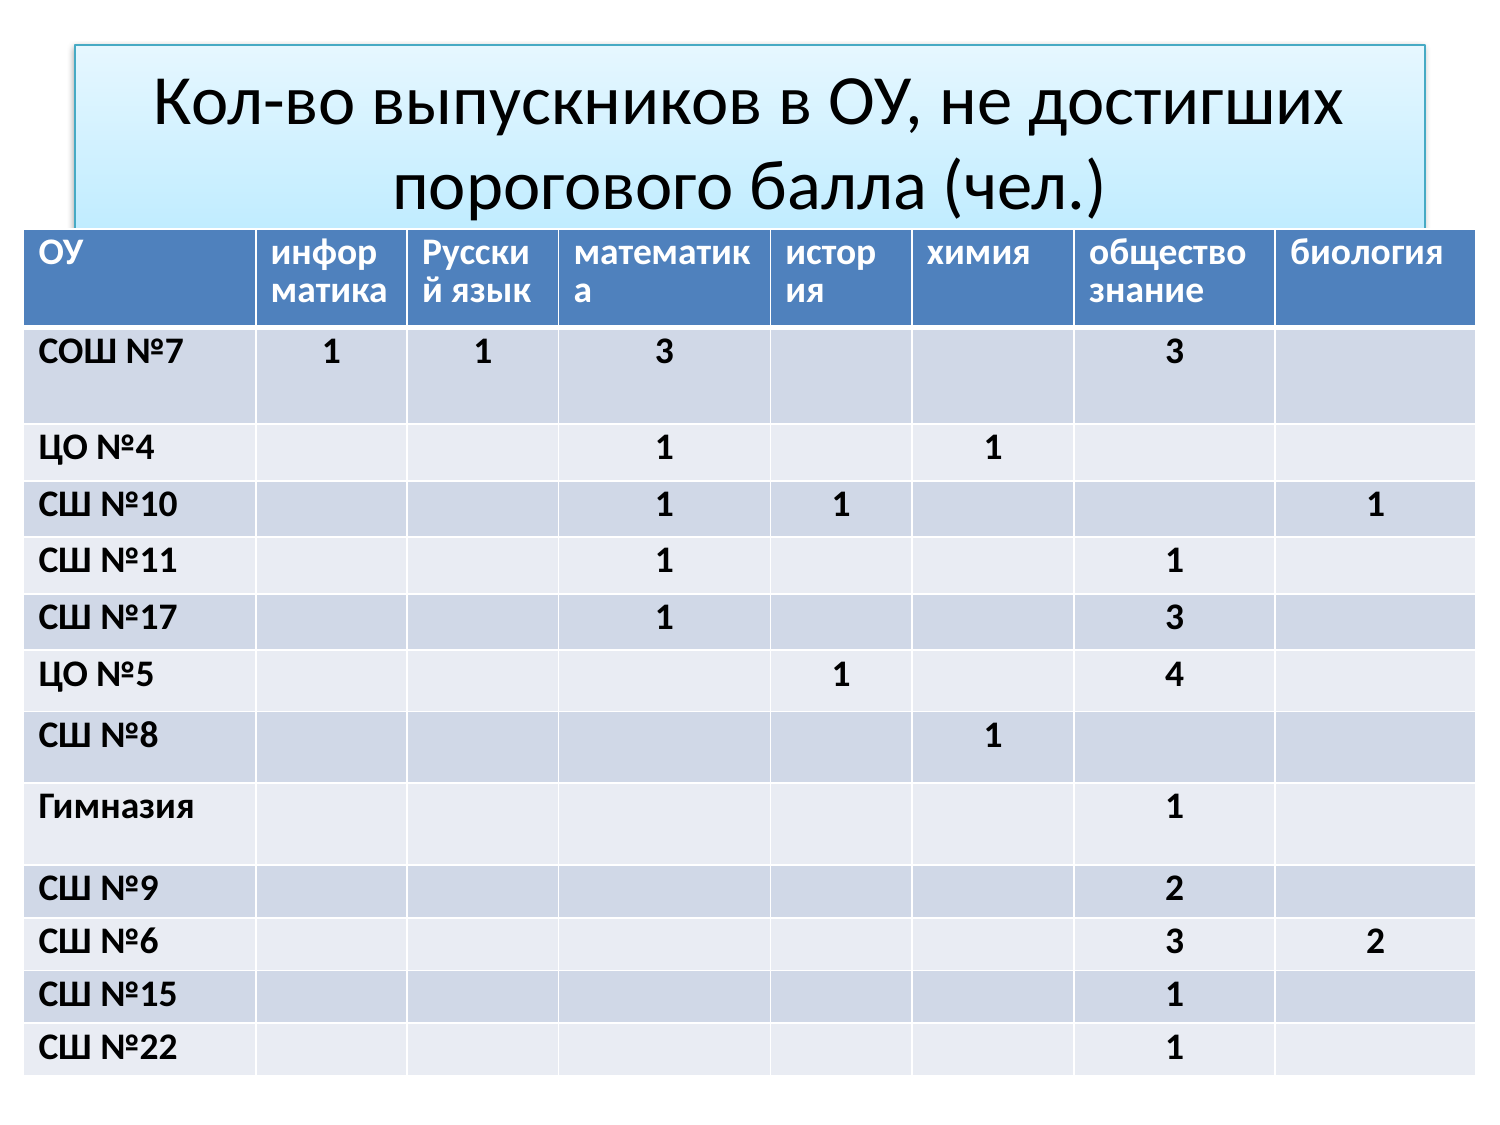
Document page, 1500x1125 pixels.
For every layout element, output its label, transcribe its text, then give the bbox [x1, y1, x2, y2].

table_cell 2 [1276, 919, 1475, 970]
table_cell [1276, 866, 1475, 917]
table_cell [559, 784, 770, 864]
table_cell 1 [1075, 971, 1274, 1022]
table_cell [1276, 538, 1475, 593]
title Кол-во выпускников в ОУ, не достигших порогового балла (чел.) [74, 44, 1426, 228]
table_header обществознание [1075, 230, 1274, 325]
table_cell [913, 919, 1073, 970]
table_cell [771, 919, 911, 970]
table_cell [1075, 712, 1274, 782]
table_header математика [559, 230, 770, 325]
table_cell [771, 971, 911, 1022]
table_cell [408, 425, 558, 480]
table_cell [559, 971, 770, 1022]
table_header ОУ [24, 230, 255, 325]
table_cell [913, 971, 1073, 1022]
table_cell СШ №6 [24, 919, 255, 970]
table_cell [1276, 330, 1475, 423]
table_cell 4 [1075, 651, 1274, 711]
table_cell [1276, 784, 1475, 864]
table_cell [1276, 971, 1475, 1022]
table_cell [771, 1024, 911, 1075]
table_cell 1 [559, 425, 770, 480]
table_cell 1 [559, 595, 770, 649]
table_cell [559, 651, 770, 711]
table_cell СШ №10 [24, 482, 255, 536]
table_cell [408, 919, 558, 970]
table_cell 1 [913, 425, 1073, 480]
table_cell [408, 971, 558, 1022]
table_cell [913, 538, 1073, 593]
table_cell [771, 425, 911, 480]
table_cell СОШ №7 [24, 330, 255, 423]
table_header биология [1276, 230, 1475, 325]
table_cell 3 [559, 330, 770, 423]
table_cell 1 [771, 651, 911, 711]
table_cell 1 [408, 330, 558, 423]
table_cell [257, 651, 406, 711]
table_header история [771, 230, 911, 325]
table_cell [1276, 1024, 1475, 1075]
table_cell [257, 425, 406, 480]
table_cell 3 [1075, 330, 1274, 423]
table_cell 1 [771, 482, 911, 536]
table_cell СШ №9 [24, 866, 255, 917]
table_cell Гимназия [24, 784, 255, 864]
table_cell 1 [1075, 784, 1274, 864]
table_cell [913, 866, 1073, 917]
table_cell 3 [1075, 919, 1274, 970]
table_cell [771, 866, 911, 917]
table_cell [913, 651, 1073, 711]
table_cell [257, 482, 406, 536]
table_cell [559, 712, 770, 782]
table_cell СШ №17 [24, 595, 255, 649]
table_cell [408, 1024, 558, 1075]
table_cell ЦО №4 [24, 425, 255, 480]
table_cell СШ №8 [24, 712, 255, 782]
table_cell [913, 784, 1073, 864]
table_cell [913, 330, 1073, 423]
table_cell [1276, 651, 1475, 711]
table_cell [257, 919, 406, 970]
table_cell 1 [559, 482, 770, 536]
table_cell [559, 866, 770, 917]
table_cell СШ №11 [24, 538, 255, 593]
table_cell [1075, 425, 1274, 480]
table_cell 3 [1075, 595, 1274, 649]
table_cell [771, 712, 911, 782]
table_cell [408, 538, 558, 593]
table_cell [408, 784, 558, 864]
table_cell ЦО №5 [24, 651, 255, 711]
table_cell [1276, 595, 1475, 649]
table_cell 1 [913, 712, 1073, 782]
table_cell [771, 595, 911, 649]
table_cell [408, 712, 558, 782]
table_cell СШ №15 [24, 971, 255, 1022]
table_cell 1 [257, 330, 406, 423]
table_header информатика [257, 230, 406, 325]
table_cell 2 [1075, 866, 1274, 917]
table_cell [257, 1024, 406, 1075]
table_cell [257, 971, 406, 1022]
table_cell [408, 482, 558, 536]
table_cell [408, 866, 558, 917]
table_cell [1276, 425, 1475, 480]
table_cell СШ №22 [24, 1024, 255, 1075]
table_cell [771, 330, 911, 423]
table_cell 1 [1276, 482, 1475, 536]
table_cell [408, 595, 558, 649]
table_header химия [913, 230, 1073, 325]
table_header Русский язык [408, 230, 558, 325]
table_cell [913, 595, 1073, 649]
table_cell 1 [1075, 538, 1274, 593]
table_cell 1 [1075, 1024, 1274, 1075]
table_cell [257, 712, 406, 782]
table_cell [771, 784, 911, 864]
table_cell [913, 482, 1073, 536]
table_cell [1276, 712, 1475, 782]
table_cell [257, 538, 406, 593]
table_cell [257, 866, 406, 917]
table_cell [257, 784, 406, 864]
table_cell [913, 1024, 1073, 1075]
table_cell [1075, 482, 1274, 536]
table_cell [559, 919, 770, 970]
table_cell [771, 538, 911, 593]
table_cell [257, 595, 406, 649]
table_cell [408, 651, 558, 711]
table_cell 1 [559, 538, 770, 593]
table_cell [559, 1024, 770, 1075]
